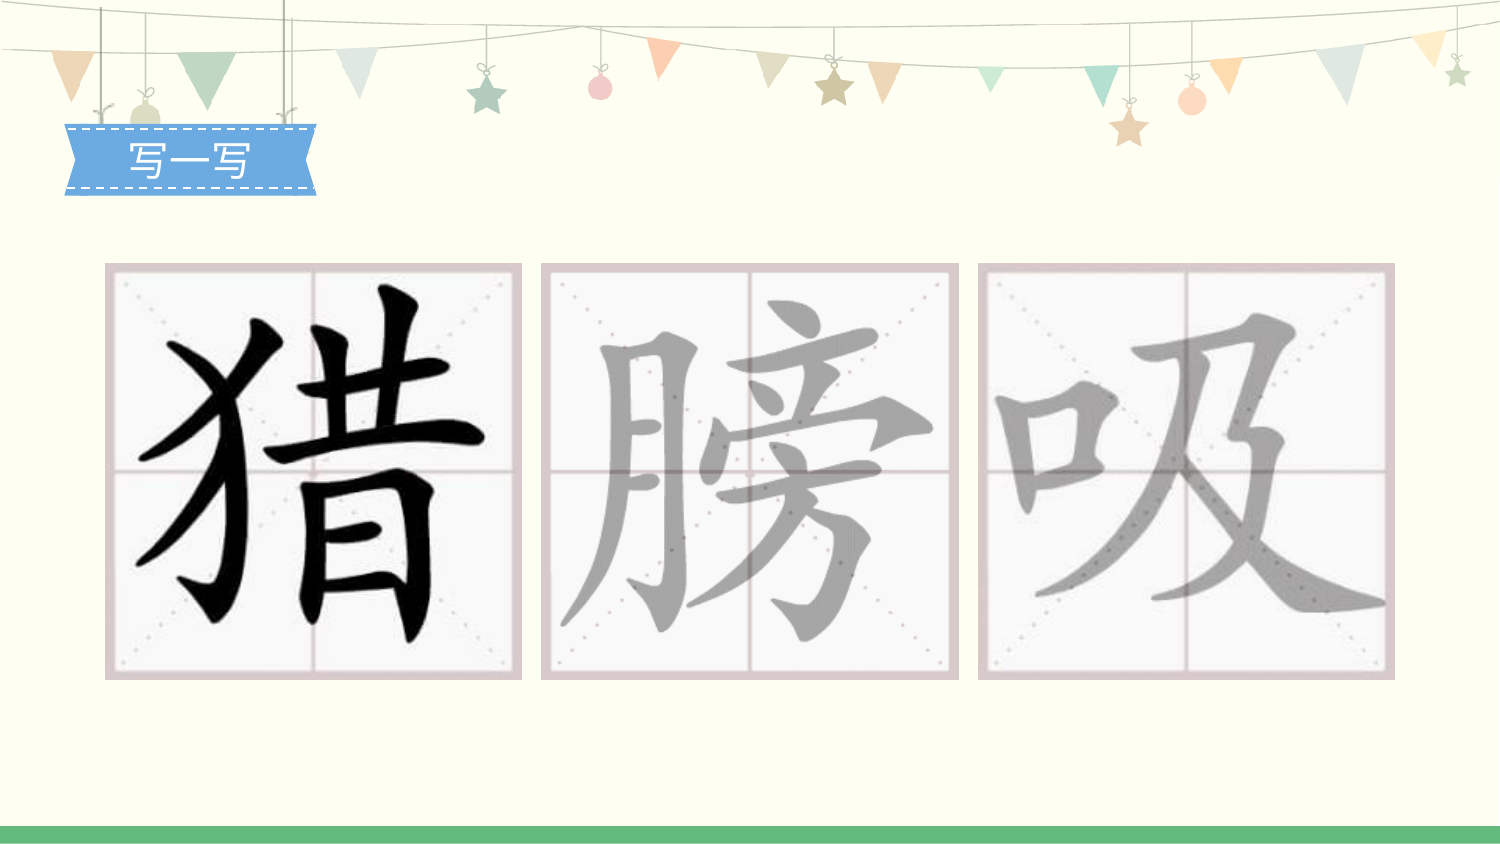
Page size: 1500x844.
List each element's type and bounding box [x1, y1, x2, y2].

picture [104, 262, 522, 680]
picture [541, 262, 959, 680]
text_box [63, 0, 317, 196]
picture [977, 262, 1395, 680]
